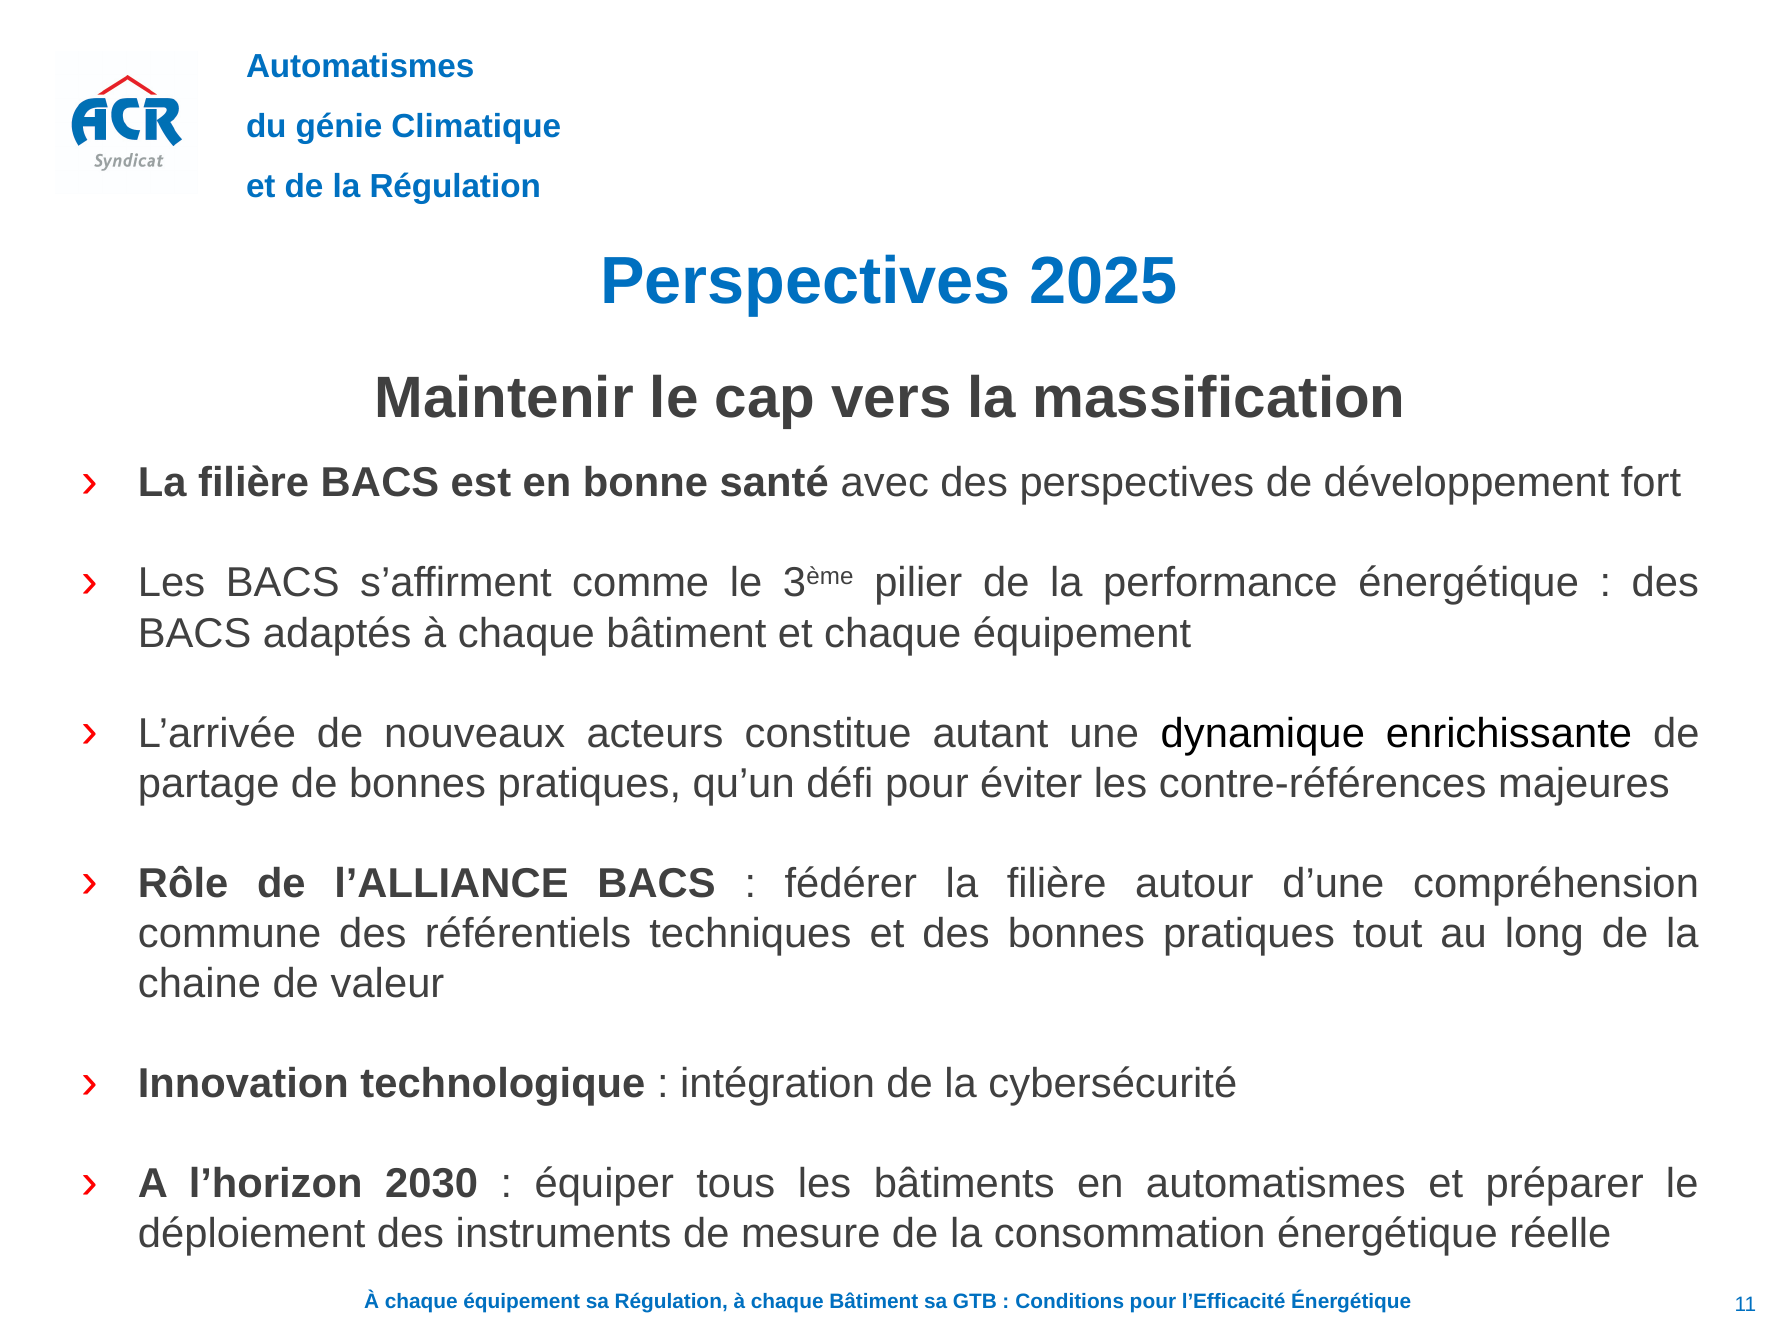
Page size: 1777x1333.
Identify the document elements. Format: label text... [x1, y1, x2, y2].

list La filière BACS est en bonne santé avec des perspectives de développement fort Les BACS s’affirment comme le 3ème pilier de la performance énergétique : des BACS adaptés à chaque bâtiment et chaque équipement L’arrivée de nouveaux acteurs constitue autant une dynamique enrichissante de partage de bonnes pratiques, qu’un défi pour éviter les contre-références majeures Rôle de l’ALLIANCE BACS : fédérer la filière autour d’une compréhension commune des référentiels techniques et des bonnes pratiques tout au long de la chaine de valeur Innovation technologique : intégration de la cybersécurité A l’horizon 2030 : équiper tous les bâtiments en automatismes et préparer le déploiement des instruments de mesure de la consommation énergétique réelle [63, 462, 1718, 1297]
text_box Perspectives 2025 [0, 215, 1776, 340]
picture [55, 51, 198, 194]
list Maintenir le cap vers la massification [3, 350, 1776, 462]
